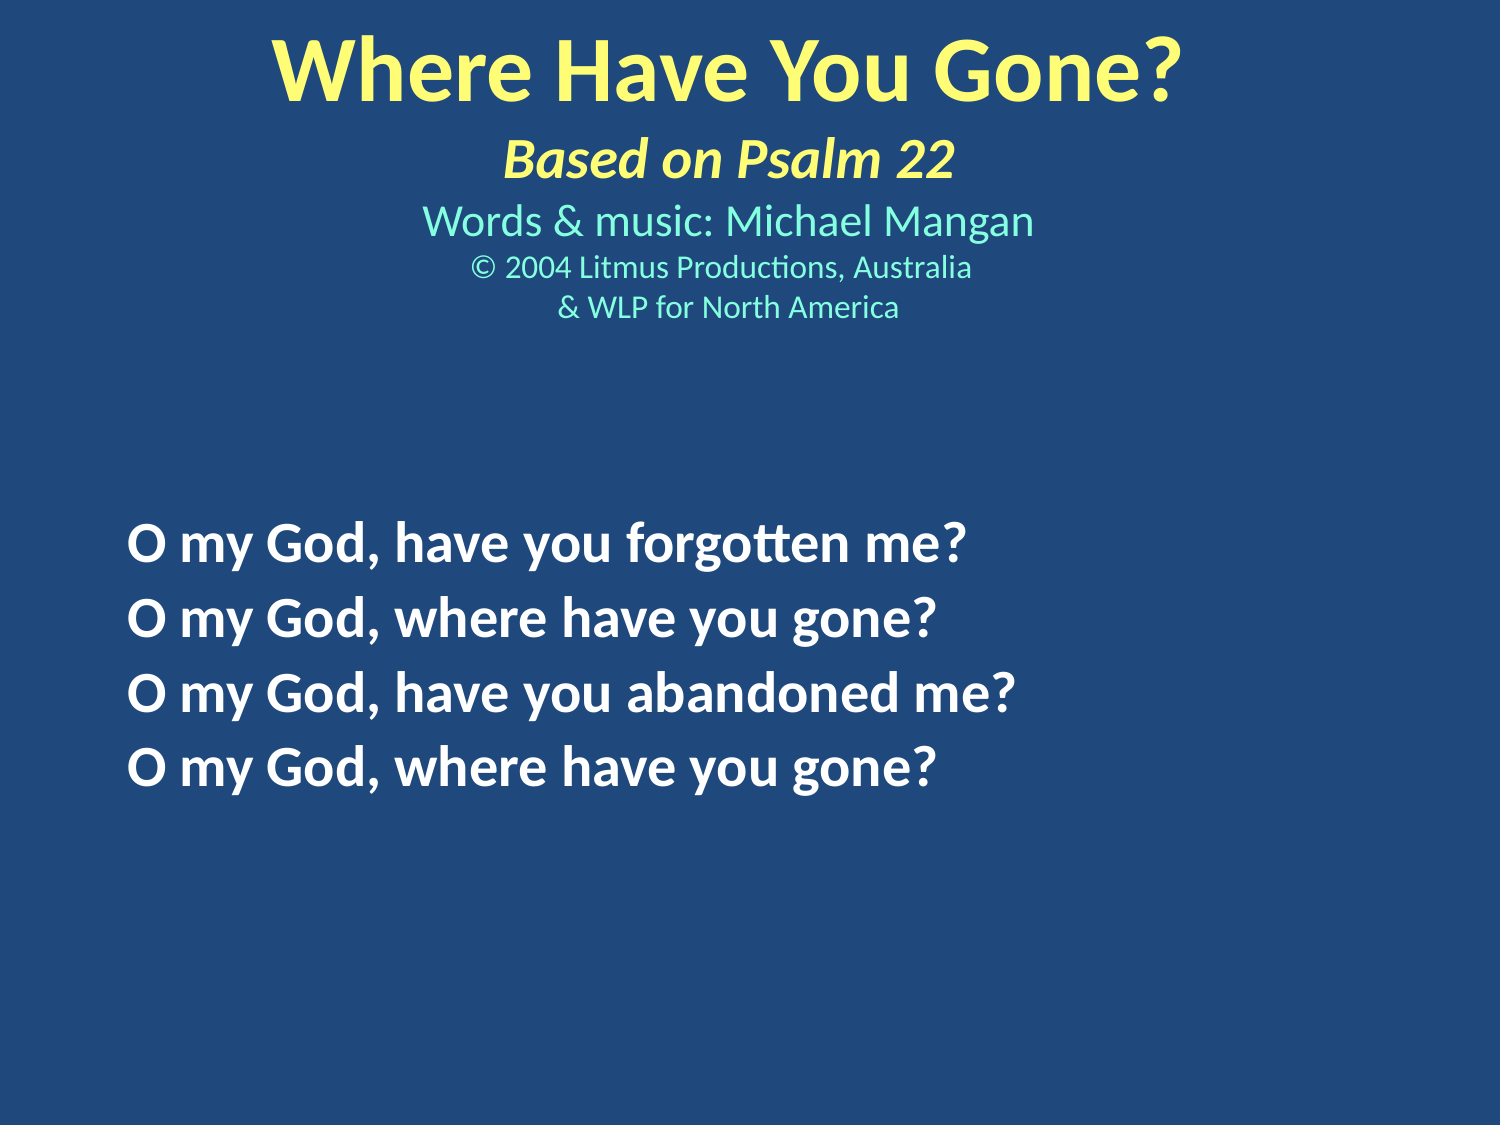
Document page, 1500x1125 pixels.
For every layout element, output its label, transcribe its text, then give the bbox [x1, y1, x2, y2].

list O my God, have you forgotten me? O my God, where have you gone? O my God, have you abandoned me? O my God, where have you gone? [112, 505, 1444, 835]
text_box Where Have You Gone? Based on Psalm 22 Words & music: Michael Mangan © 2004 Litmus Productions, Australia & WLP for North America [41, 7, 1417, 327]
